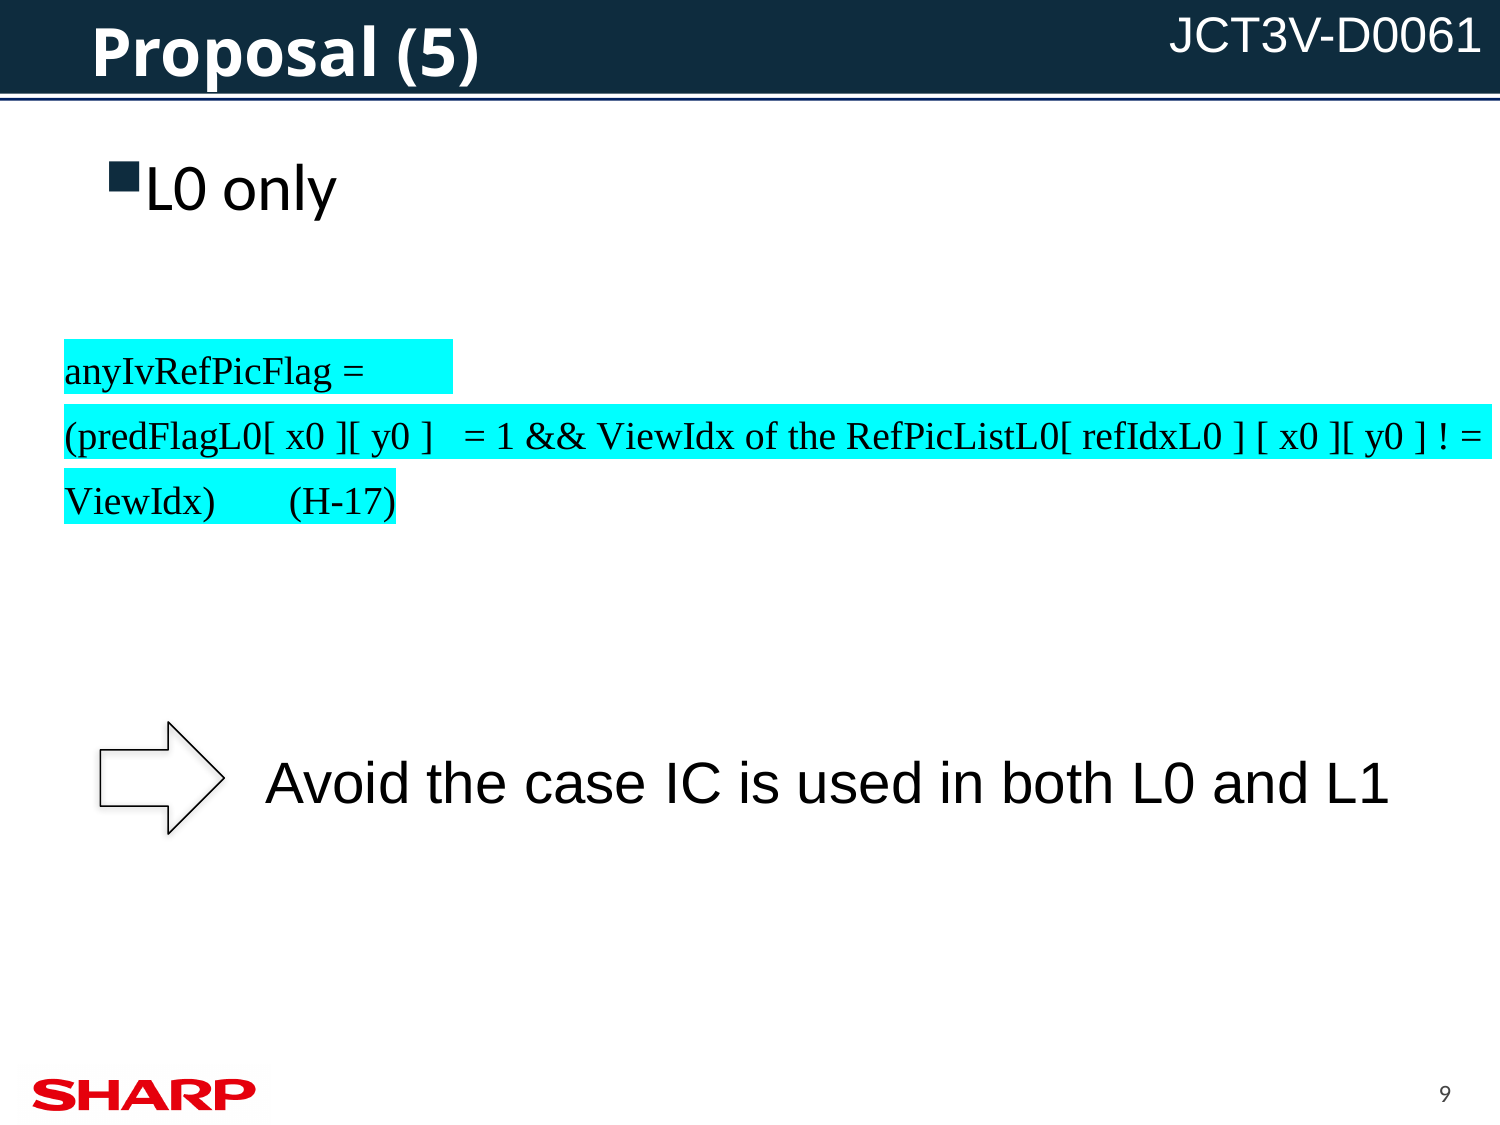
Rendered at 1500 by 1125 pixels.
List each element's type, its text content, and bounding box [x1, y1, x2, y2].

list L0 only [74, 128, 1426, 313]
list L0 only [74, 544, 1426, 1051]
title Proposal (5) [74, 15, 1426, 85]
text_box Avoid the case IC is used in both L0 and L1 [259, 739, 1471, 822]
slide_number 9 [1345, 1062, 1467, 1108]
picture [0, 314, 1500, 534]
picture [17, 1064, 271, 1125]
text_box [99, 721, 225, 835]
